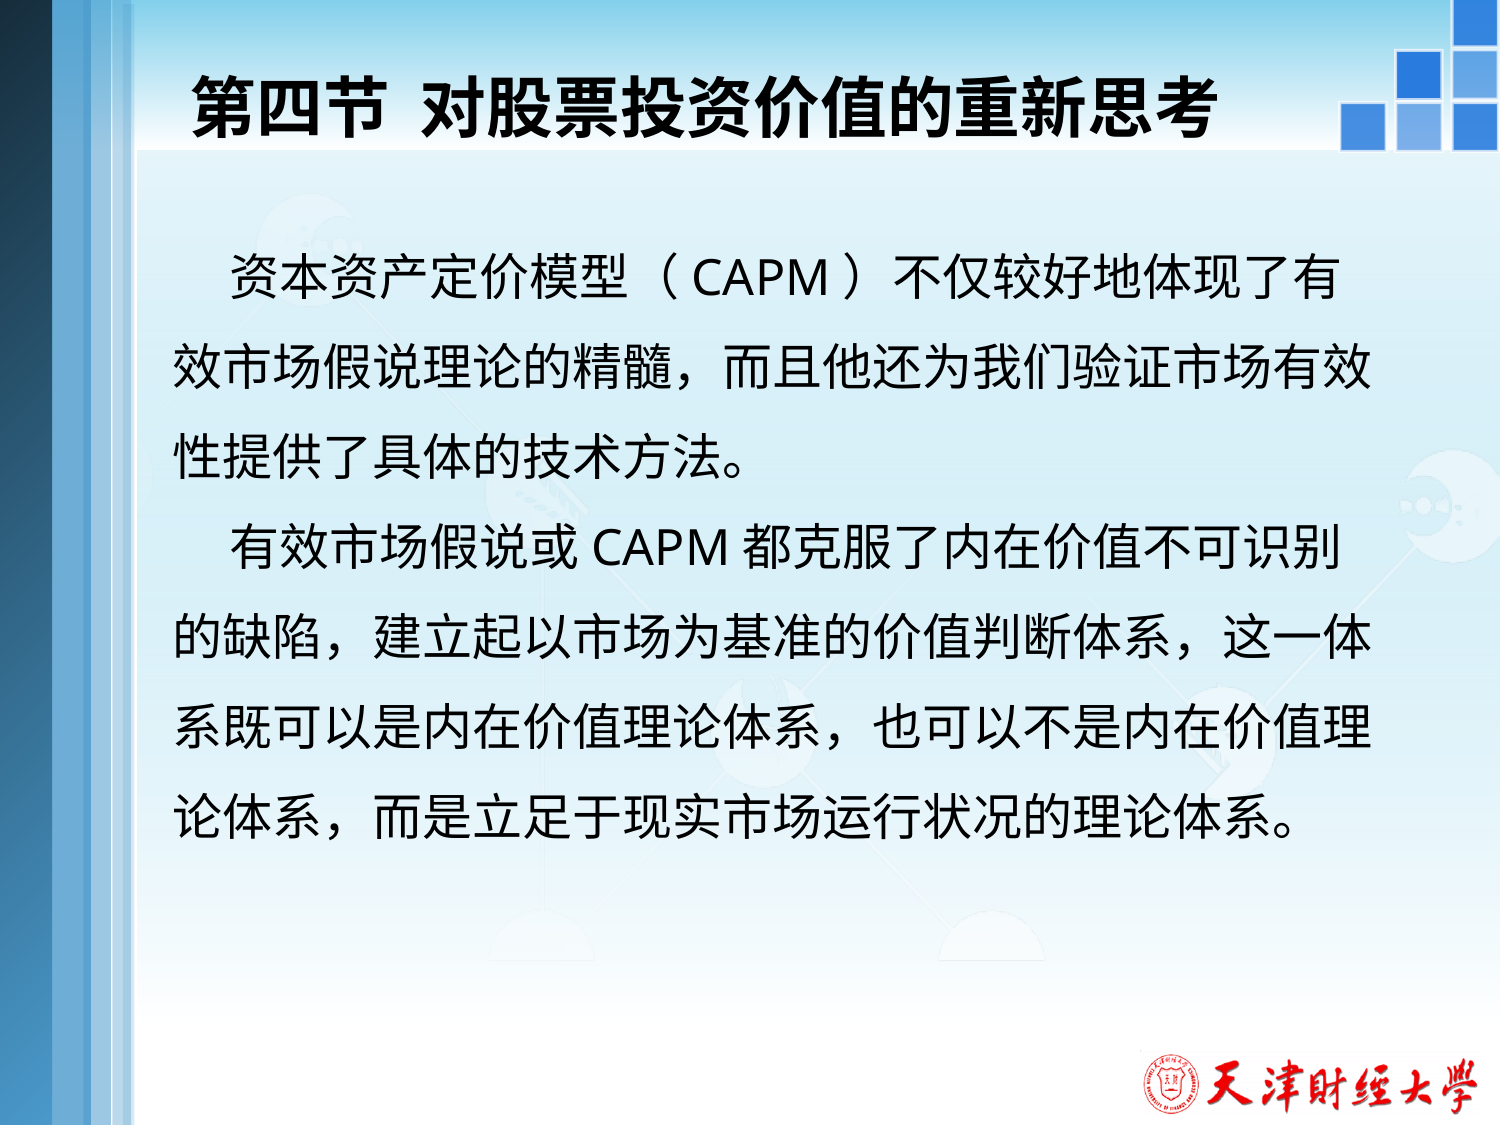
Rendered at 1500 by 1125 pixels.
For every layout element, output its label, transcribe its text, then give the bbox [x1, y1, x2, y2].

picture [1131, 1049, 1500, 1119]
text_box 第四节 对股票投资价值的重新思考 [174, 74, 1341, 138]
picture [132, 150, 1500, 965]
text_box 资本资产定价模型（CAPM）不仅较好地体现了有效市场假说理论的精髓，而且他还为我们验证市场有效性提供了具体的技术方法。 有效市场假说或CAPM都克服了内在价值不可识别的缺陷，建立起以市场为基准的价值判断体系，这一体系既可以是内在价值理论体系，也可以不是内在价值理论体系，而是立足于现实市场运行状况的理论体系。 [157, 207, 1400, 853]
